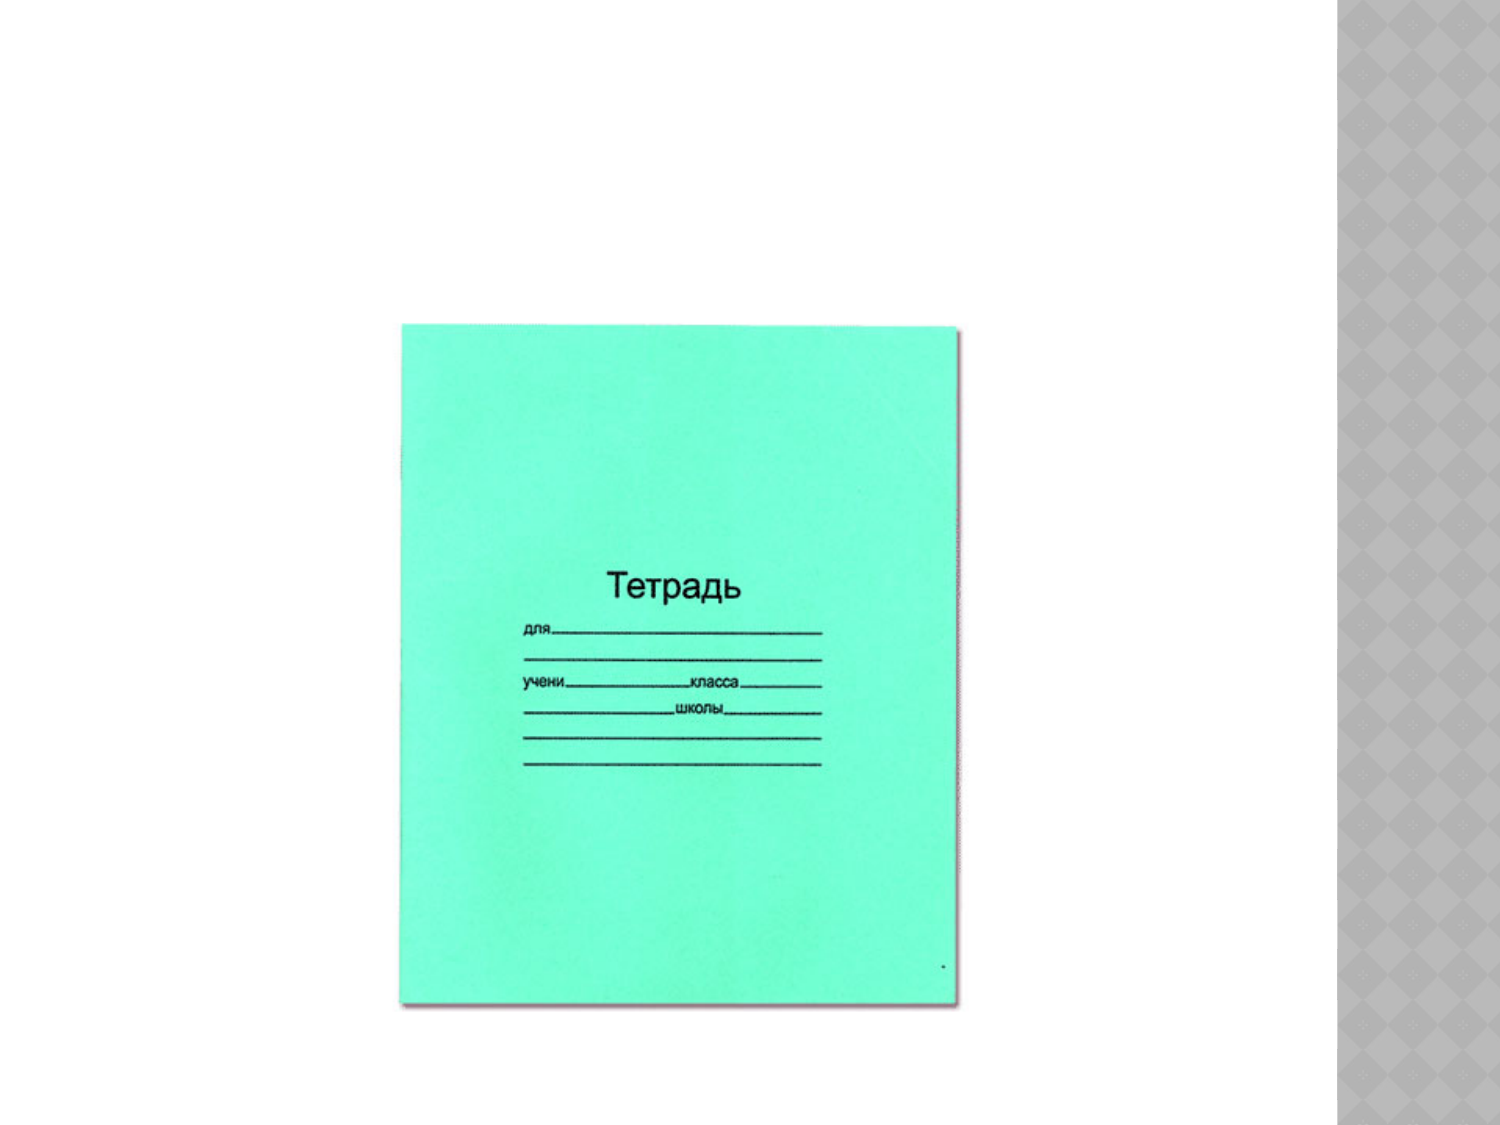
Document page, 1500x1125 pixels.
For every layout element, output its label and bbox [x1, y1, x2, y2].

list [293, 286, 1045, 1037]
